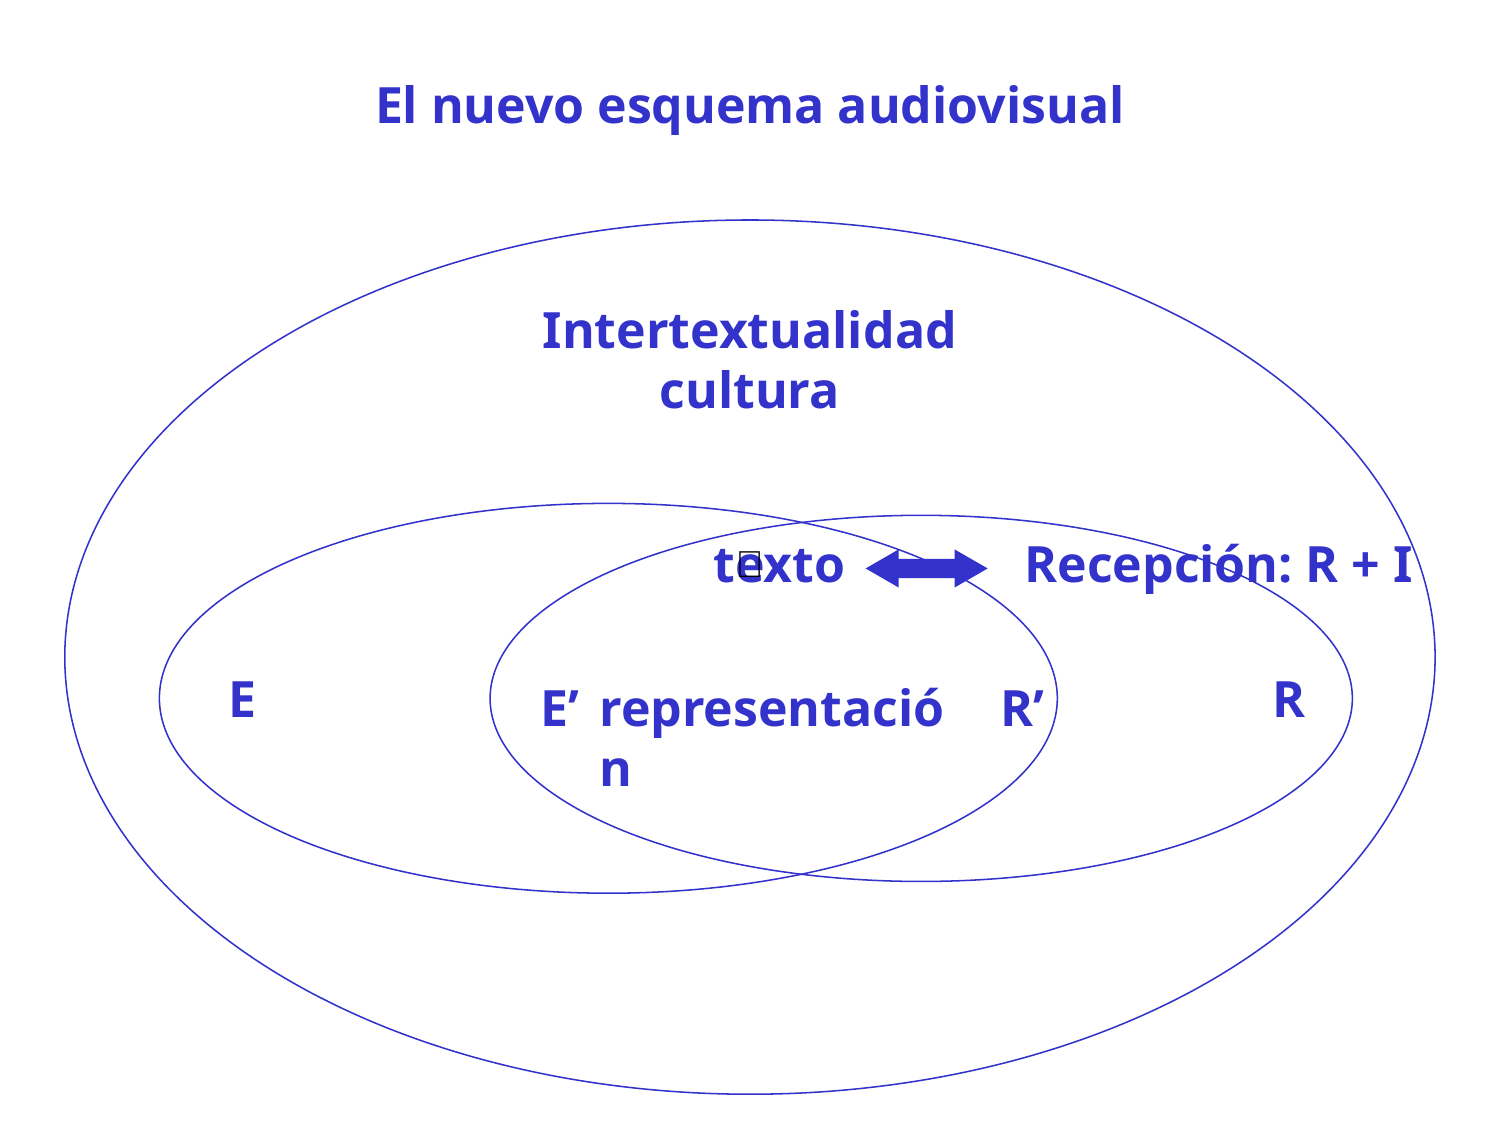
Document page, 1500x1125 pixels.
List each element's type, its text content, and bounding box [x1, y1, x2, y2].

text_box  [720, 532, 779, 592]
text_box representación [584, 668, 987, 804]
text_box [64, 219, 1436, 1095]
text_box Intertextualidad cultura [513, 290, 987, 426]
text_box Recepción: R + I [1009, 525, 1483, 600]
text_box El nuevo esquema audiovisual [100, 66, 1400, 142]
text_box [867, 550, 987, 587]
